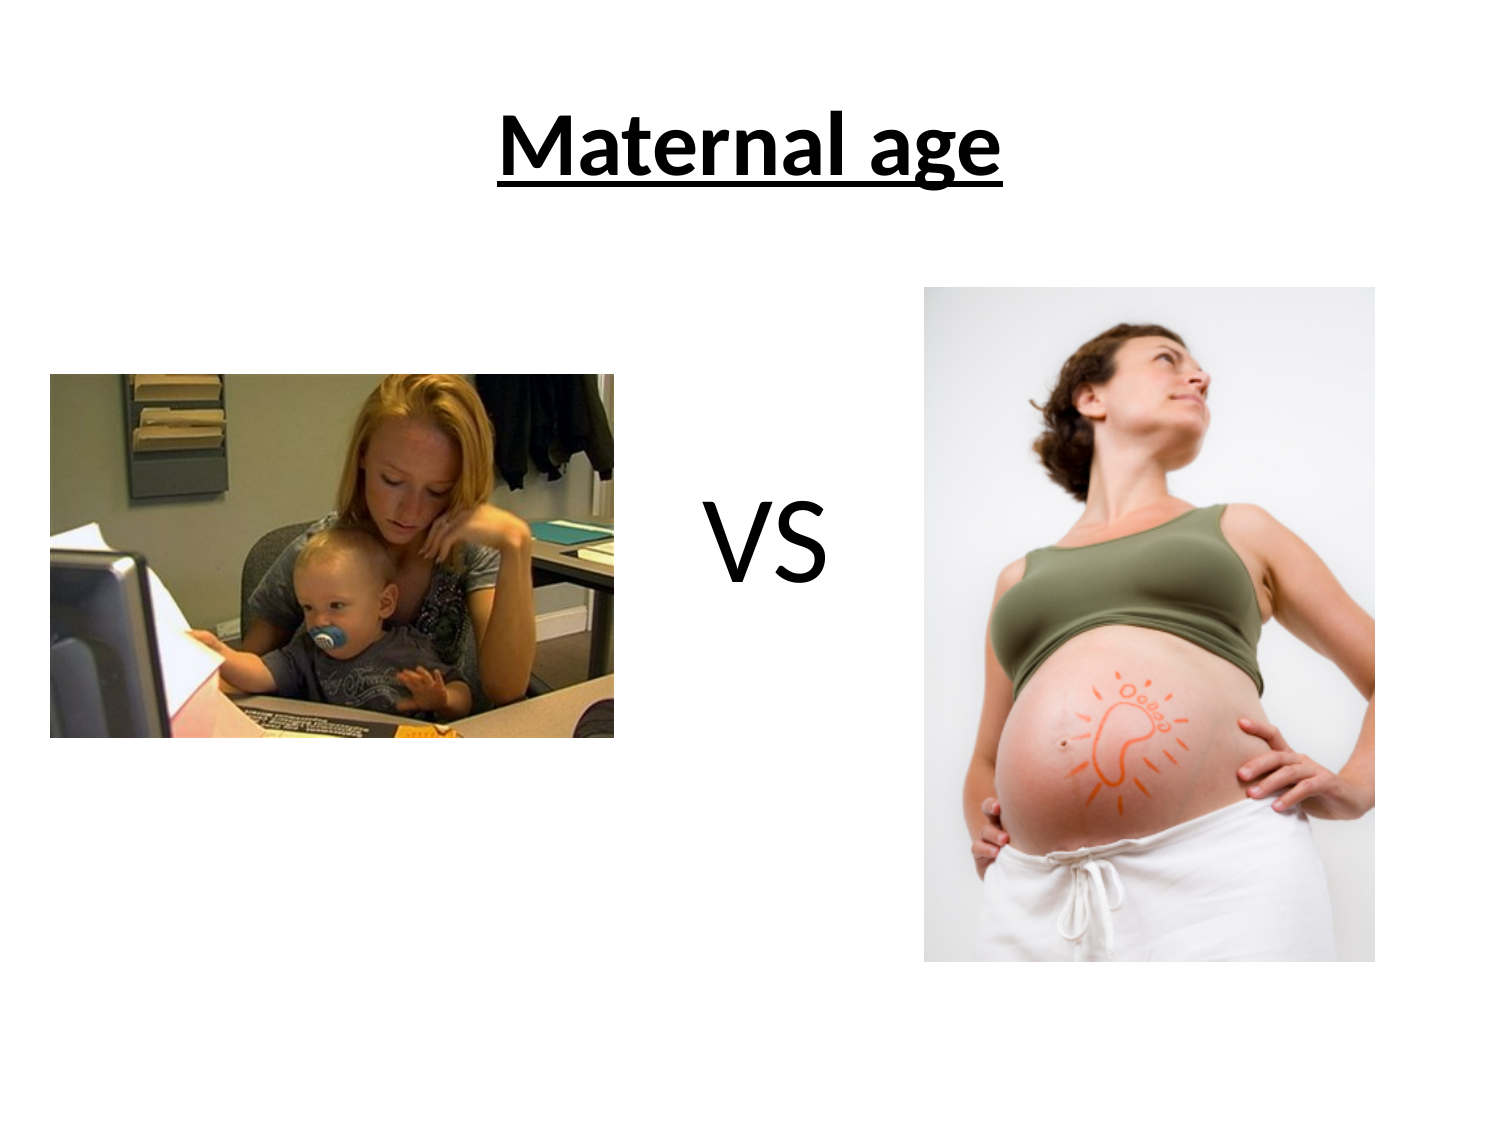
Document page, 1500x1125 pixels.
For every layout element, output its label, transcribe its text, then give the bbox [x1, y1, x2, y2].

picture [49, 374, 614, 738]
text_box VS [687, 449, 888, 615]
picture [924, 287, 1376, 963]
title Maternal age [75, 45, 1425, 233]
